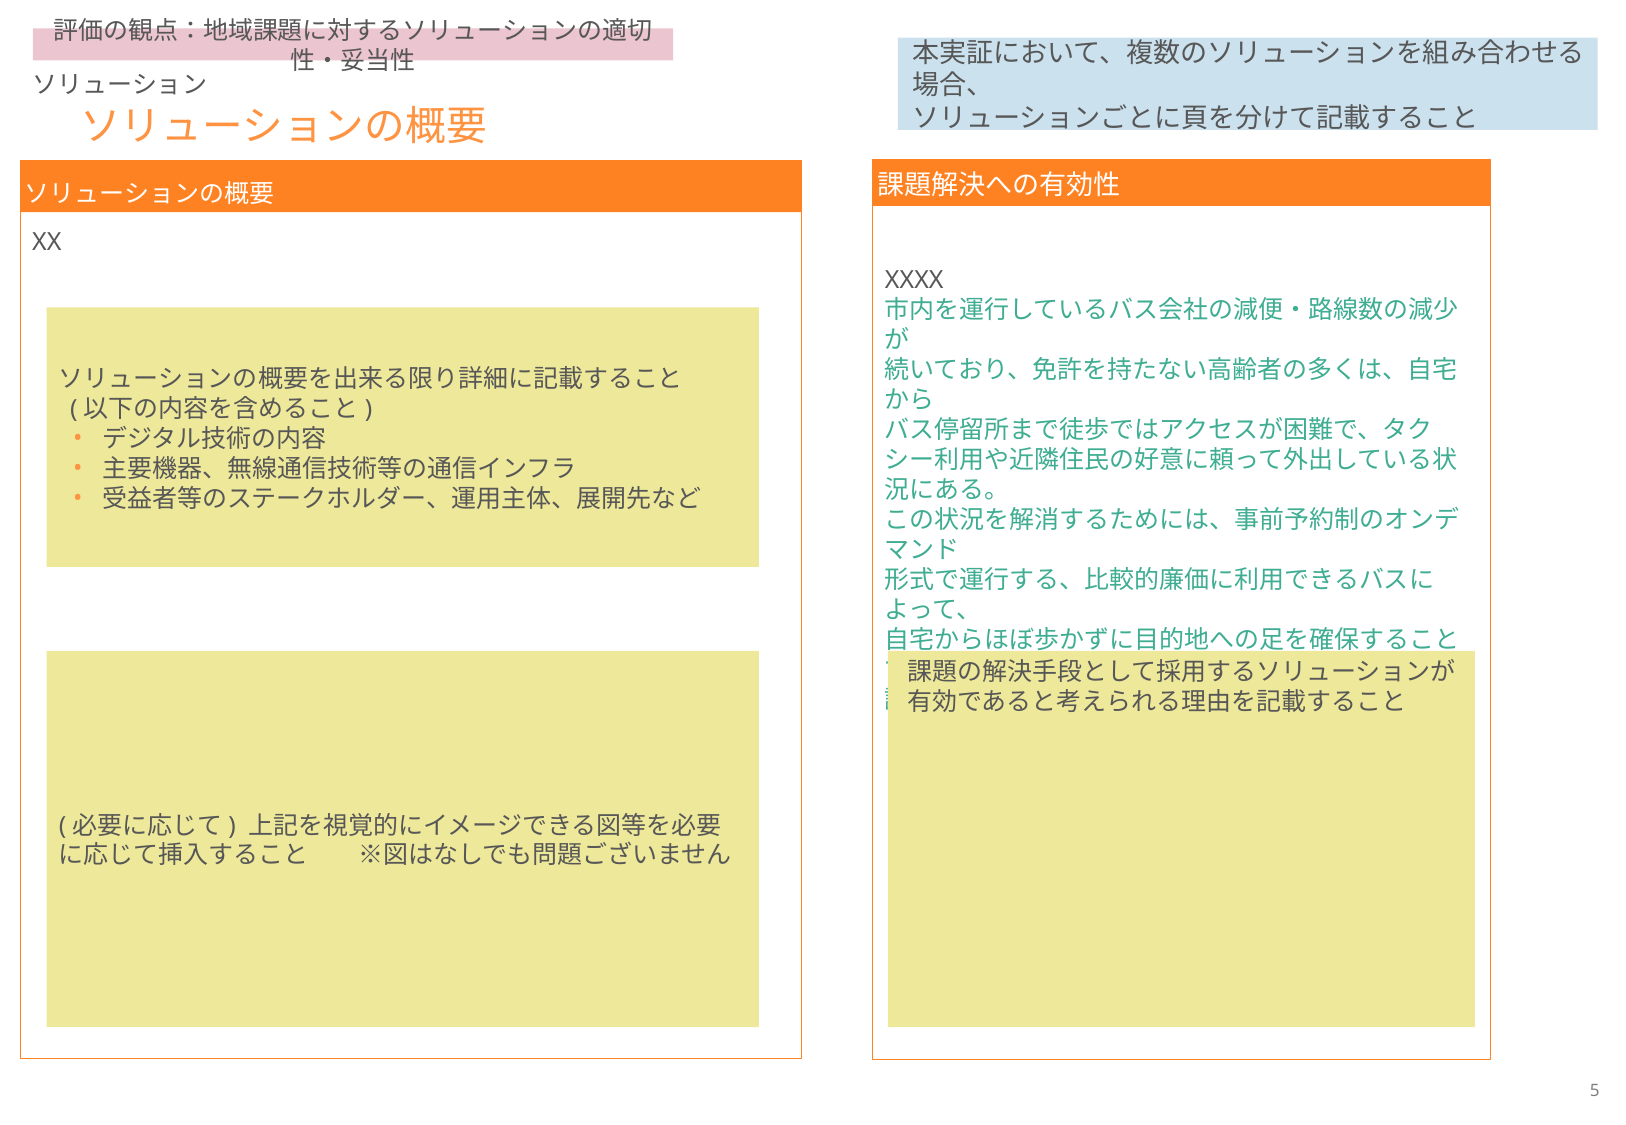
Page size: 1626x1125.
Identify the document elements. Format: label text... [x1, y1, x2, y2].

text_box ソリューション [32, 70, 1509, 96]
text_box 本実証において、複数のソリューションを組み合わせる場合、 ソリューションごとに頁を分けて記載すること [897, 37, 1599, 131]
text_box [872, 159, 1491, 1060]
text_box (必要に応じて) 上記を視覚的にイメージできる図等を必要に応じて挿入すること ※図はなしでも問題ございません [46, 650, 760, 1028]
text_box ソリューションの概要 [32, 105, 1490, 150]
text_box 評価の観点：地域課題に対するソリューションの適切性・妥当性 [32, 27, 674, 61]
text_box [19, 160, 802, 221]
text_box XX [19, 220, 802, 1058]
